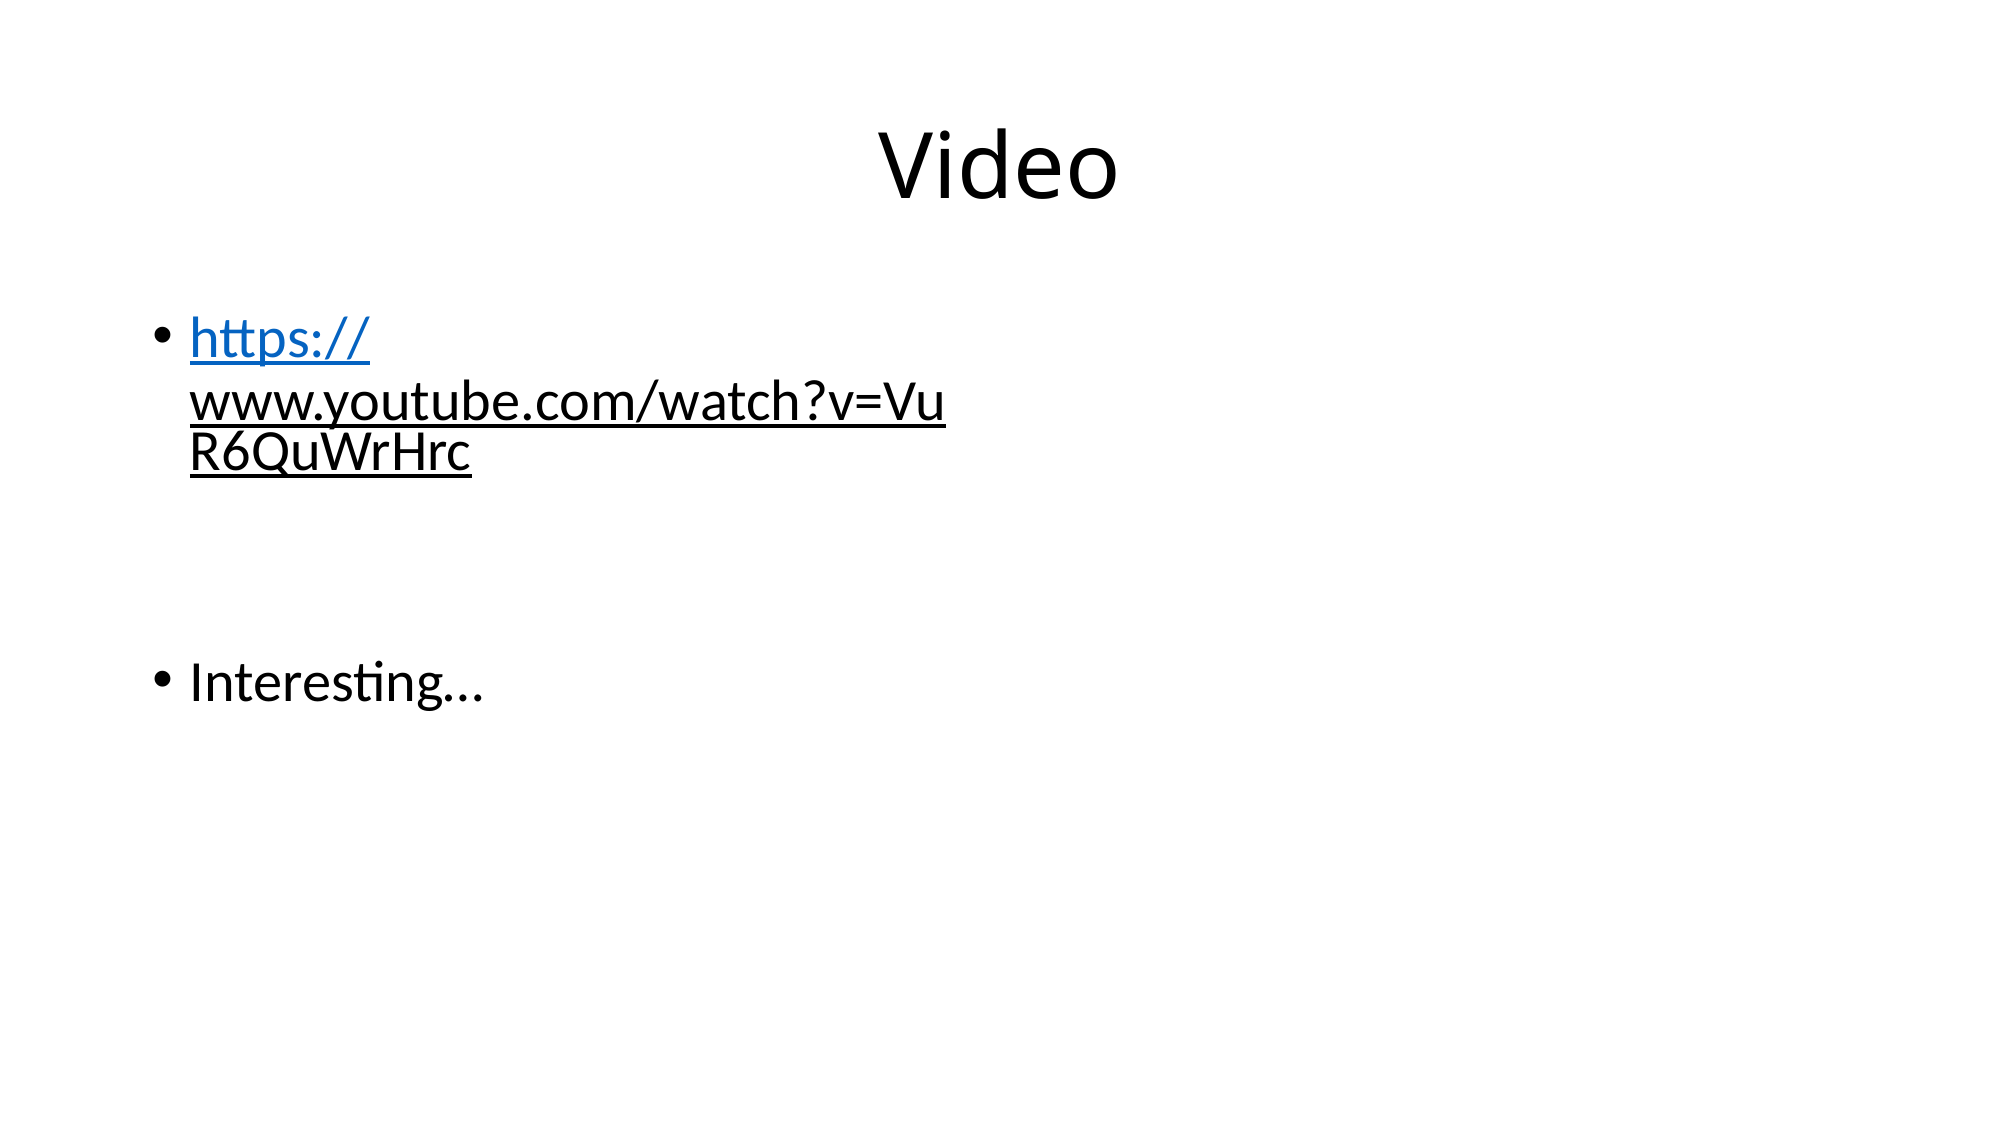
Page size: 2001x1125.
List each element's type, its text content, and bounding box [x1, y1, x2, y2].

list https://www.youtube.com/watch?v=VuR6QuWrHrc Interesting… [137, 299, 988, 1014]
title Video [137, 59, 1863, 278]
